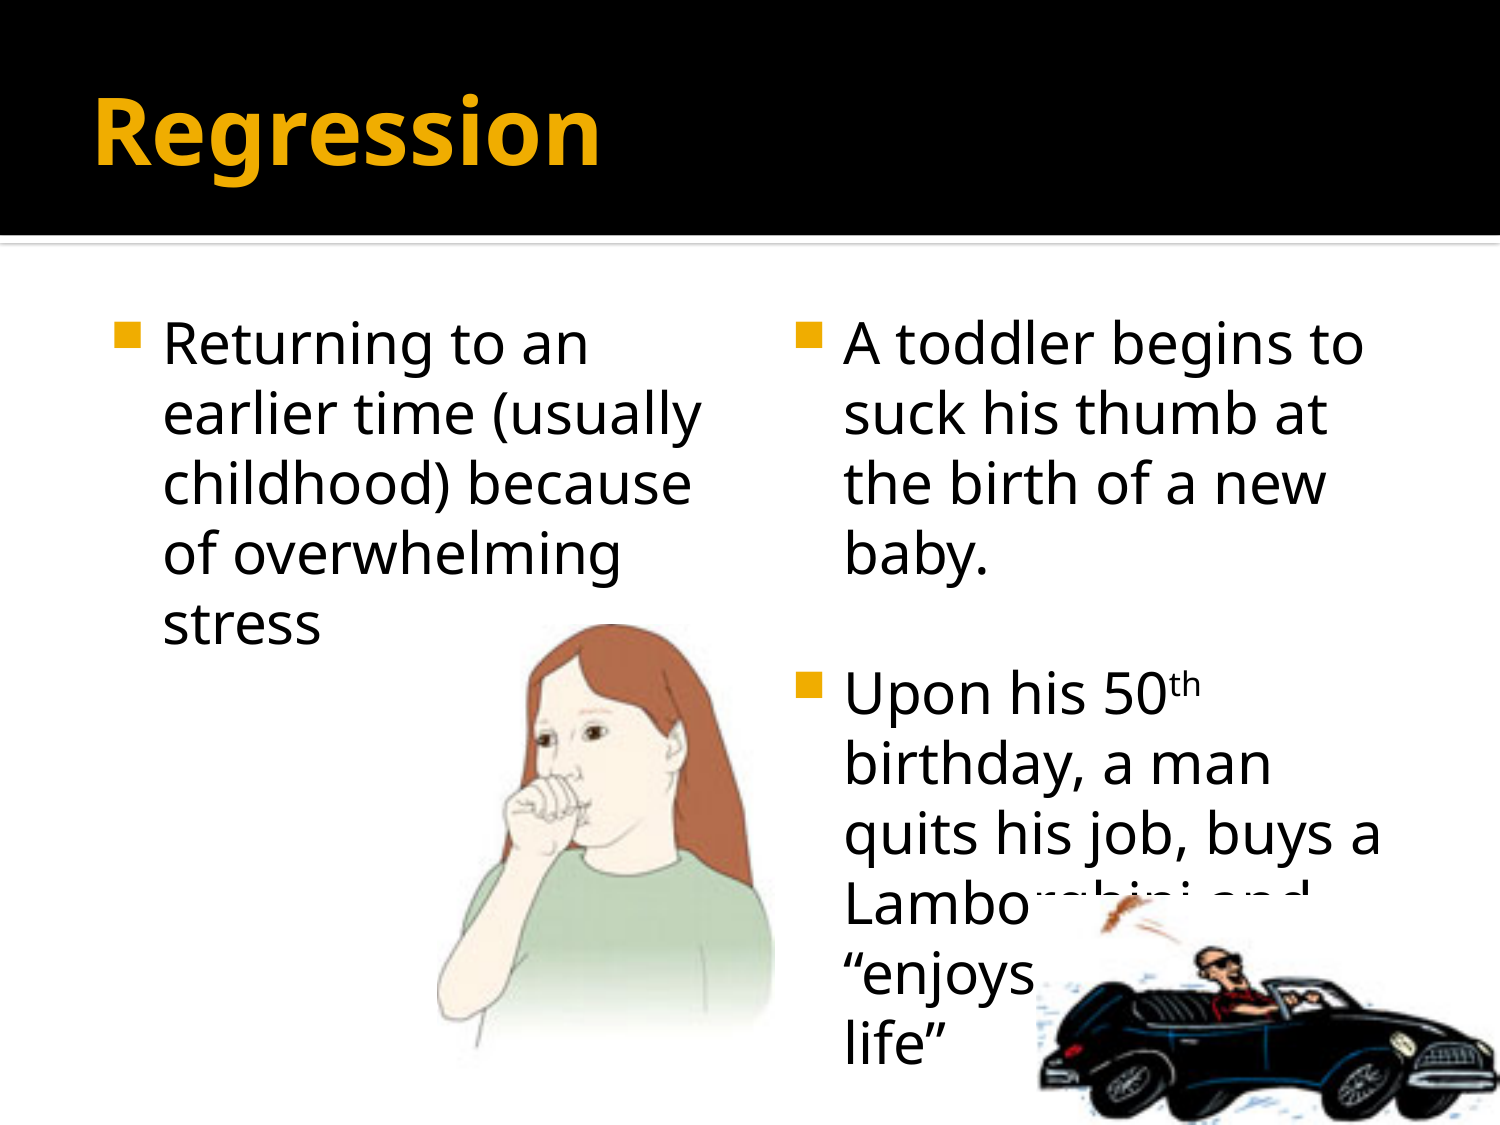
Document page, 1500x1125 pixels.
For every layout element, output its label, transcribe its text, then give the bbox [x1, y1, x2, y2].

picture [1036, 895, 1500, 1125]
title Regression [75, 24, 1425, 231]
list A toddler begins to suck his thumb at the birth of a new baby. Upon his 50th birthday, a man quits his job, buys a Lamborghini and “enjoys the good life” [762, 291, 1425, 1050]
list Returning to an earlier time (usually childhood) because of overwhelming stress [75, 291, 738, 1050]
picture [437, 624, 775, 1074]
